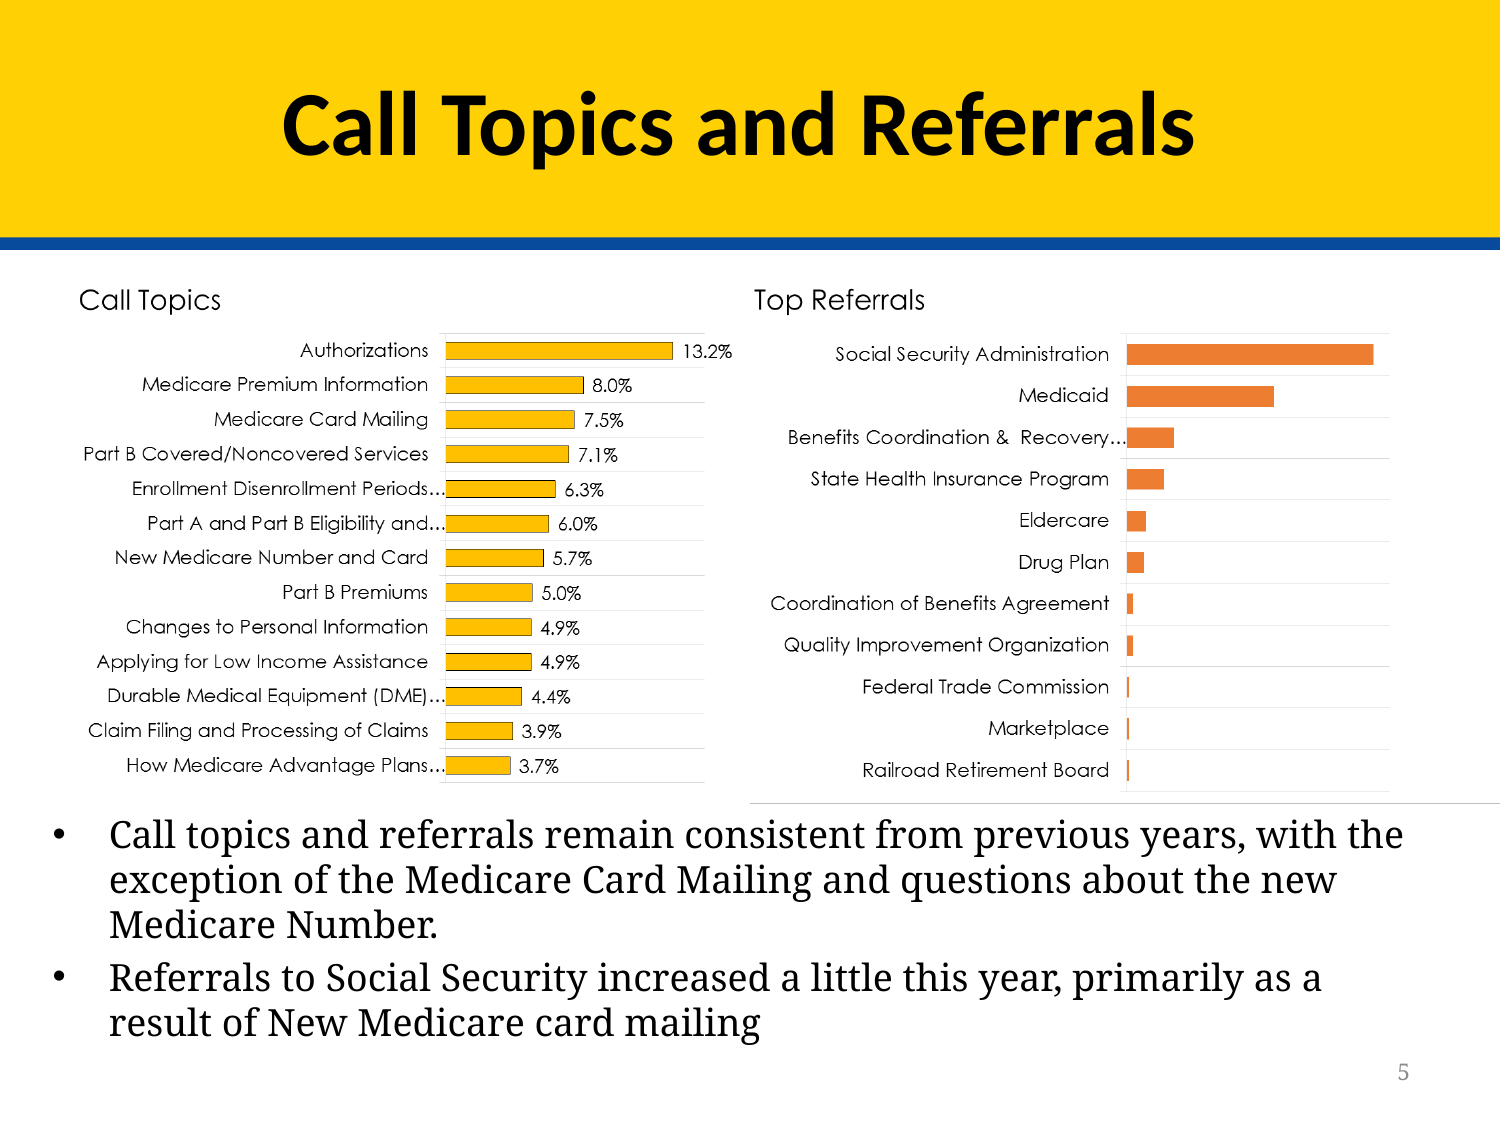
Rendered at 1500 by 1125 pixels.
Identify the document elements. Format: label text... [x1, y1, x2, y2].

text_box Call topics and referrals remain consistent from previous years, with the exception of the Medicare Card Mailing and questions about the new Medicare Number. Referrals to Social Security increased a little this year, primarily as a result of New Medicare card mailing [37, 803, 1425, 1075]
slide_number 5 [1074, 1042, 1425, 1103]
picture [749, 274, 1500, 804]
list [74, 274, 749, 795]
title Call Topics and Referrals [0, 0, 1500, 238]
